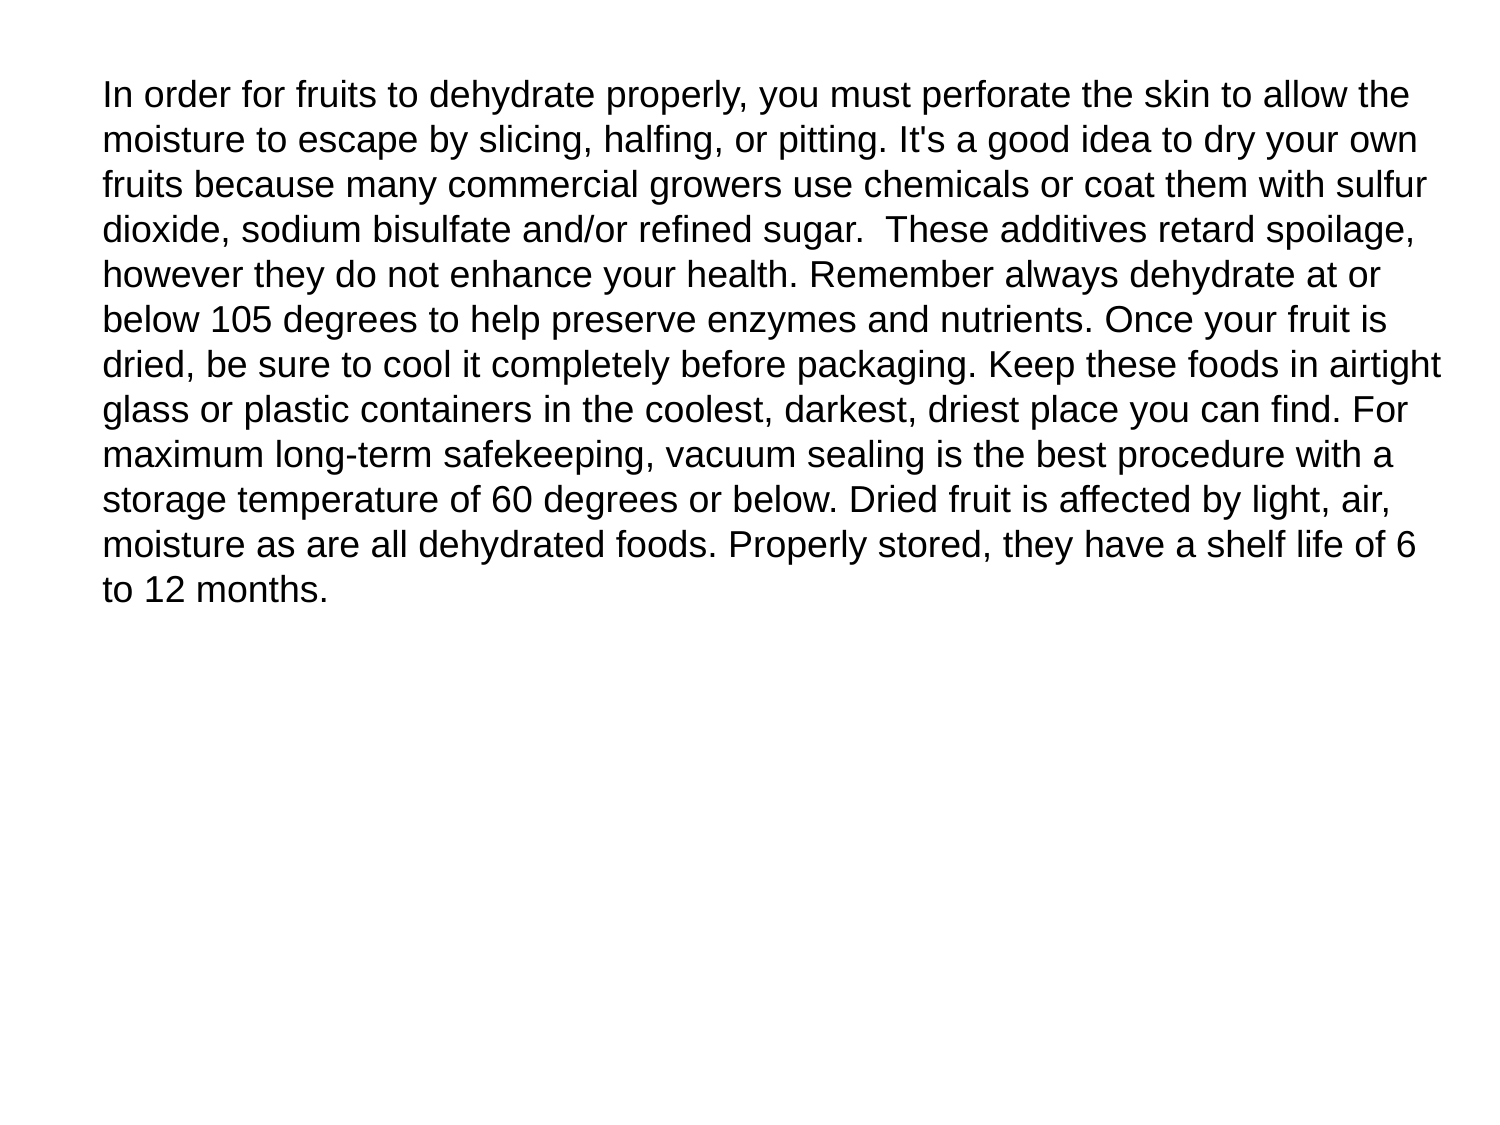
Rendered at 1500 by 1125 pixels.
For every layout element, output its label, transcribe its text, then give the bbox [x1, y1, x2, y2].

text_box In order for fruits to dehydrate properly, you must perforate the skin to allow the moisture to escape by slicing, halfing, or pitting. It's a good idea to dry your own fruits because many commercial growers use chemicals or coat them with sulfur dioxide, sodium bisulfate and/or refined sugar. These additives retard spoilage, however they do not enhance your health. Remember always dehydrate at or below 105 degrees to help preserve enzymes and nutrients. Once your fruit is dried, be sure to cool it completely before packaging. Keep these foods in airtight glass or plastic containers in the coolest, darkest, driest place you can find. For maximum long-term safekeeping, vacuum sealing is the best procedure with a storage temperature of 60 degrees or below. Dried fruit is affected by light, air, moisture as are all dehydrated foods. Properly stored, they have a shelf life of 6 to 12 months. [87, 62, 1463, 618]
